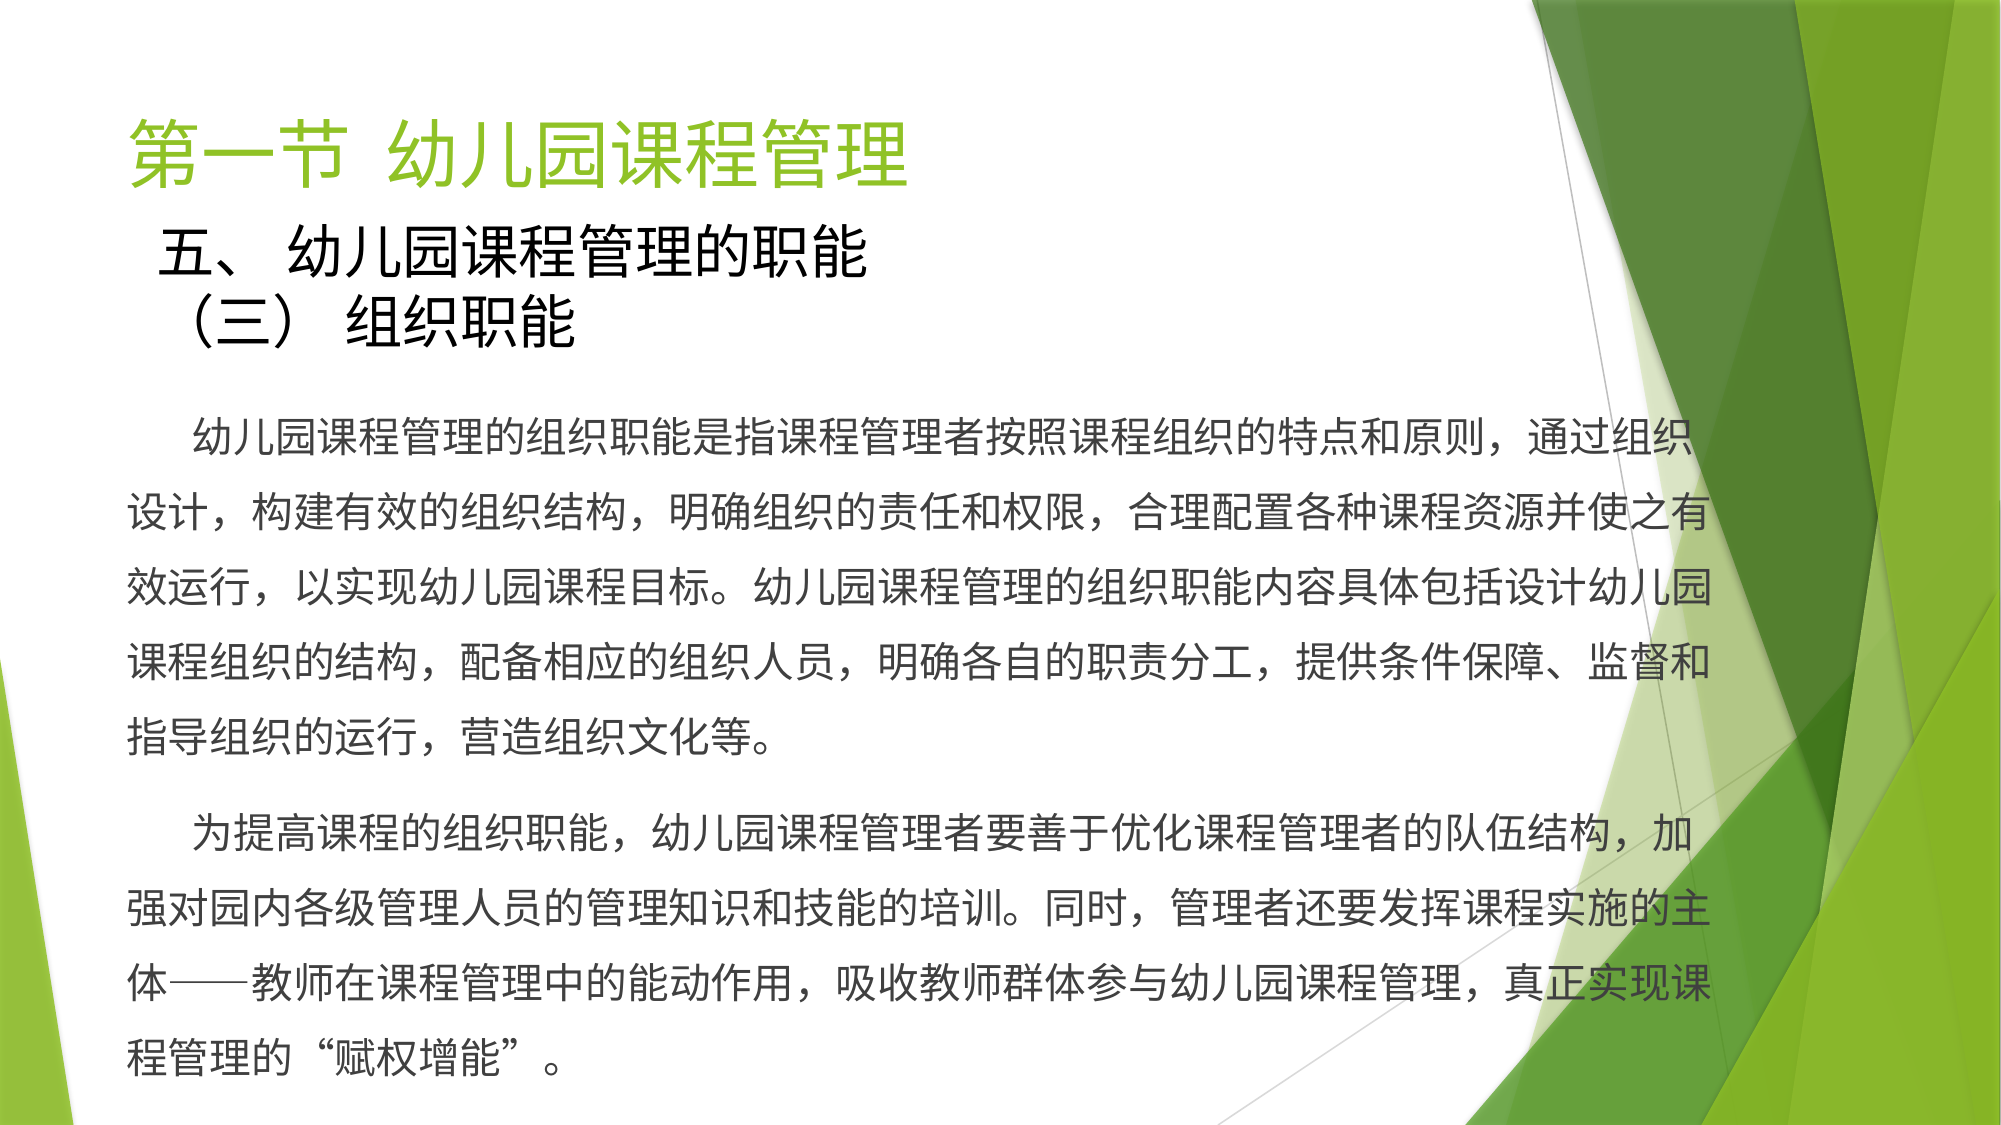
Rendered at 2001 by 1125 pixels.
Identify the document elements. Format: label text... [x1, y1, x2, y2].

title 第一节 幼儿园课程管理 [111, 99, 1522, 317]
text_box 五、 幼儿园课程管理的职能 （三） 组织职能 [141, 208, 1451, 363]
list 幼儿园课程管理的组织职能是指课程管理者按照课程组织的特点和原则，通过组织设计，构建有效的组织结构，明确组织的责任和权限，合理配置各种课程资源并使之有效运行，以实现幼儿园课程目标。幼儿园课程管理的组织职能内容具体包括设计幼儿园课程组织的结构，配备相应的组织人员，明确各自的职责分工，提供条件保障、监督和指导组织的运行，营造组织文化等。 为提高课程的组织职能，幼儿园课程管理者要善于优化课程管理者的队伍结构，加强对园内各级管理人员的管理知识和技能的培训。同时，管理者还要发挥课程实施的主体——教师在课程管理中的能动作用，吸收教师群体参与幼儿园课程管理，真正实现课程管理的“赋权增能”。 [111, 378, 1743, 1091]
